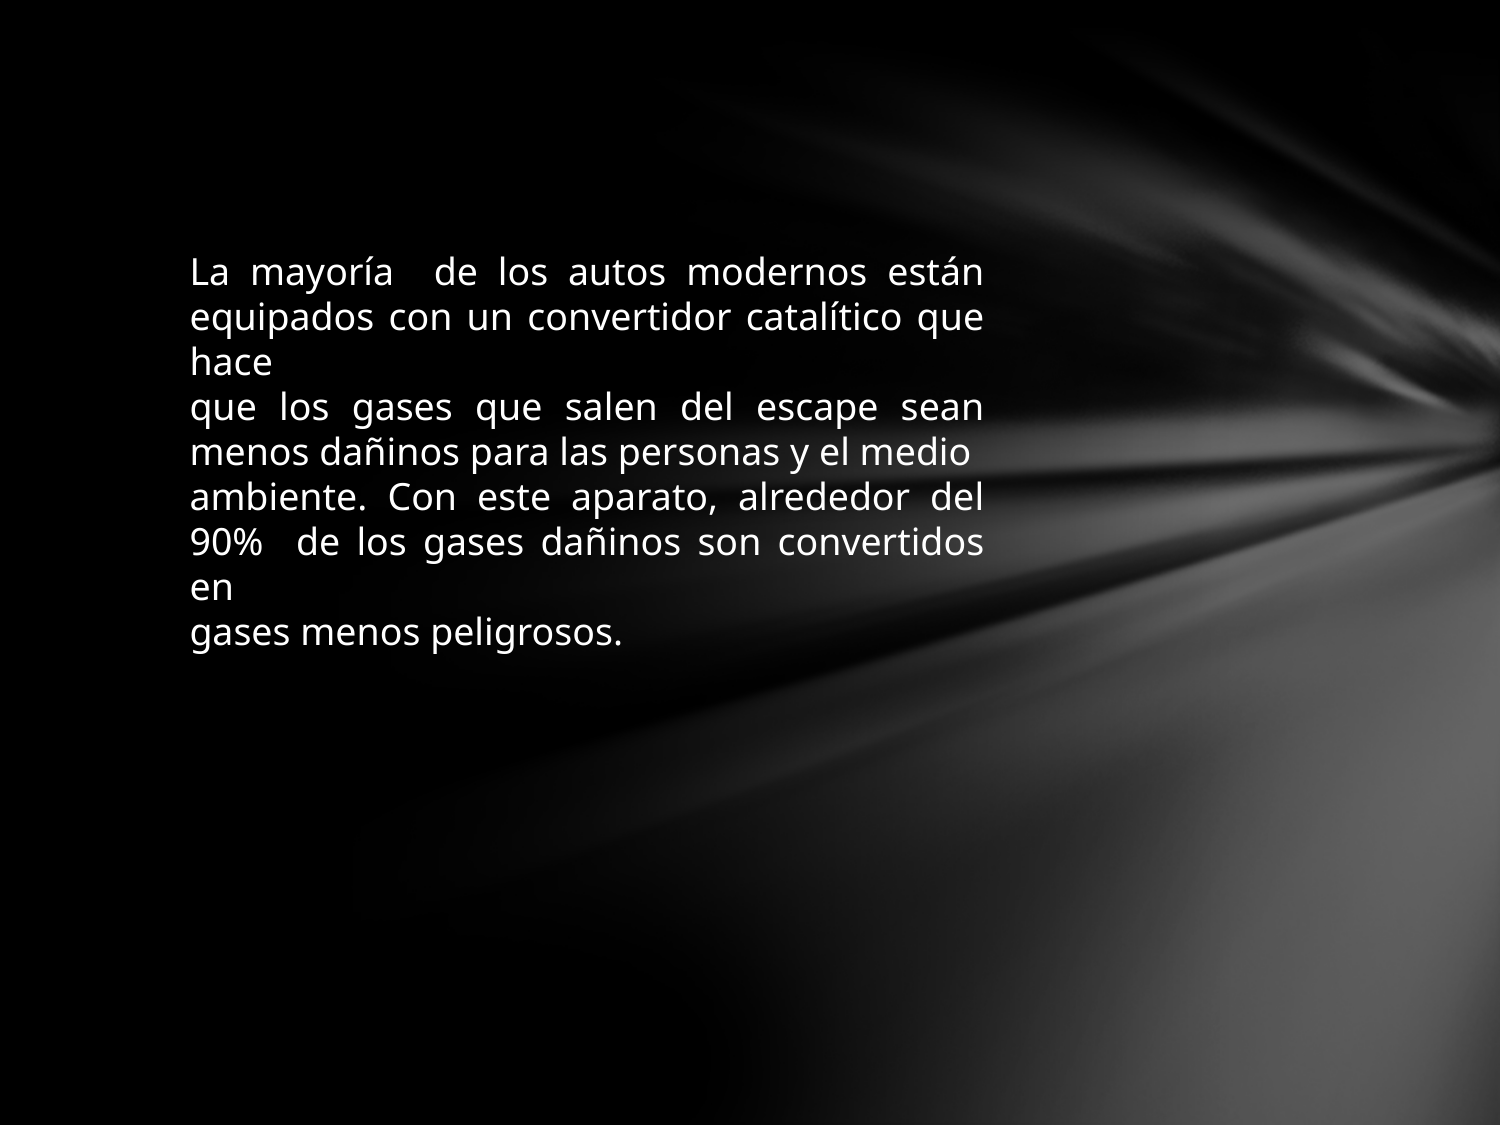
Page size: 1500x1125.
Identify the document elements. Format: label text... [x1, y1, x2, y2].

text_box La mayoría de los autos modernos están equipados con un convertidor catalítico que hace que los gases que salen del escape sean menos dañinos para las personas y el medio ambiente. Con este aparato, alrededor del 90% de los gases dañinos son convertidos en gases menos peligrosos. [174, 240, 1000, 661]
